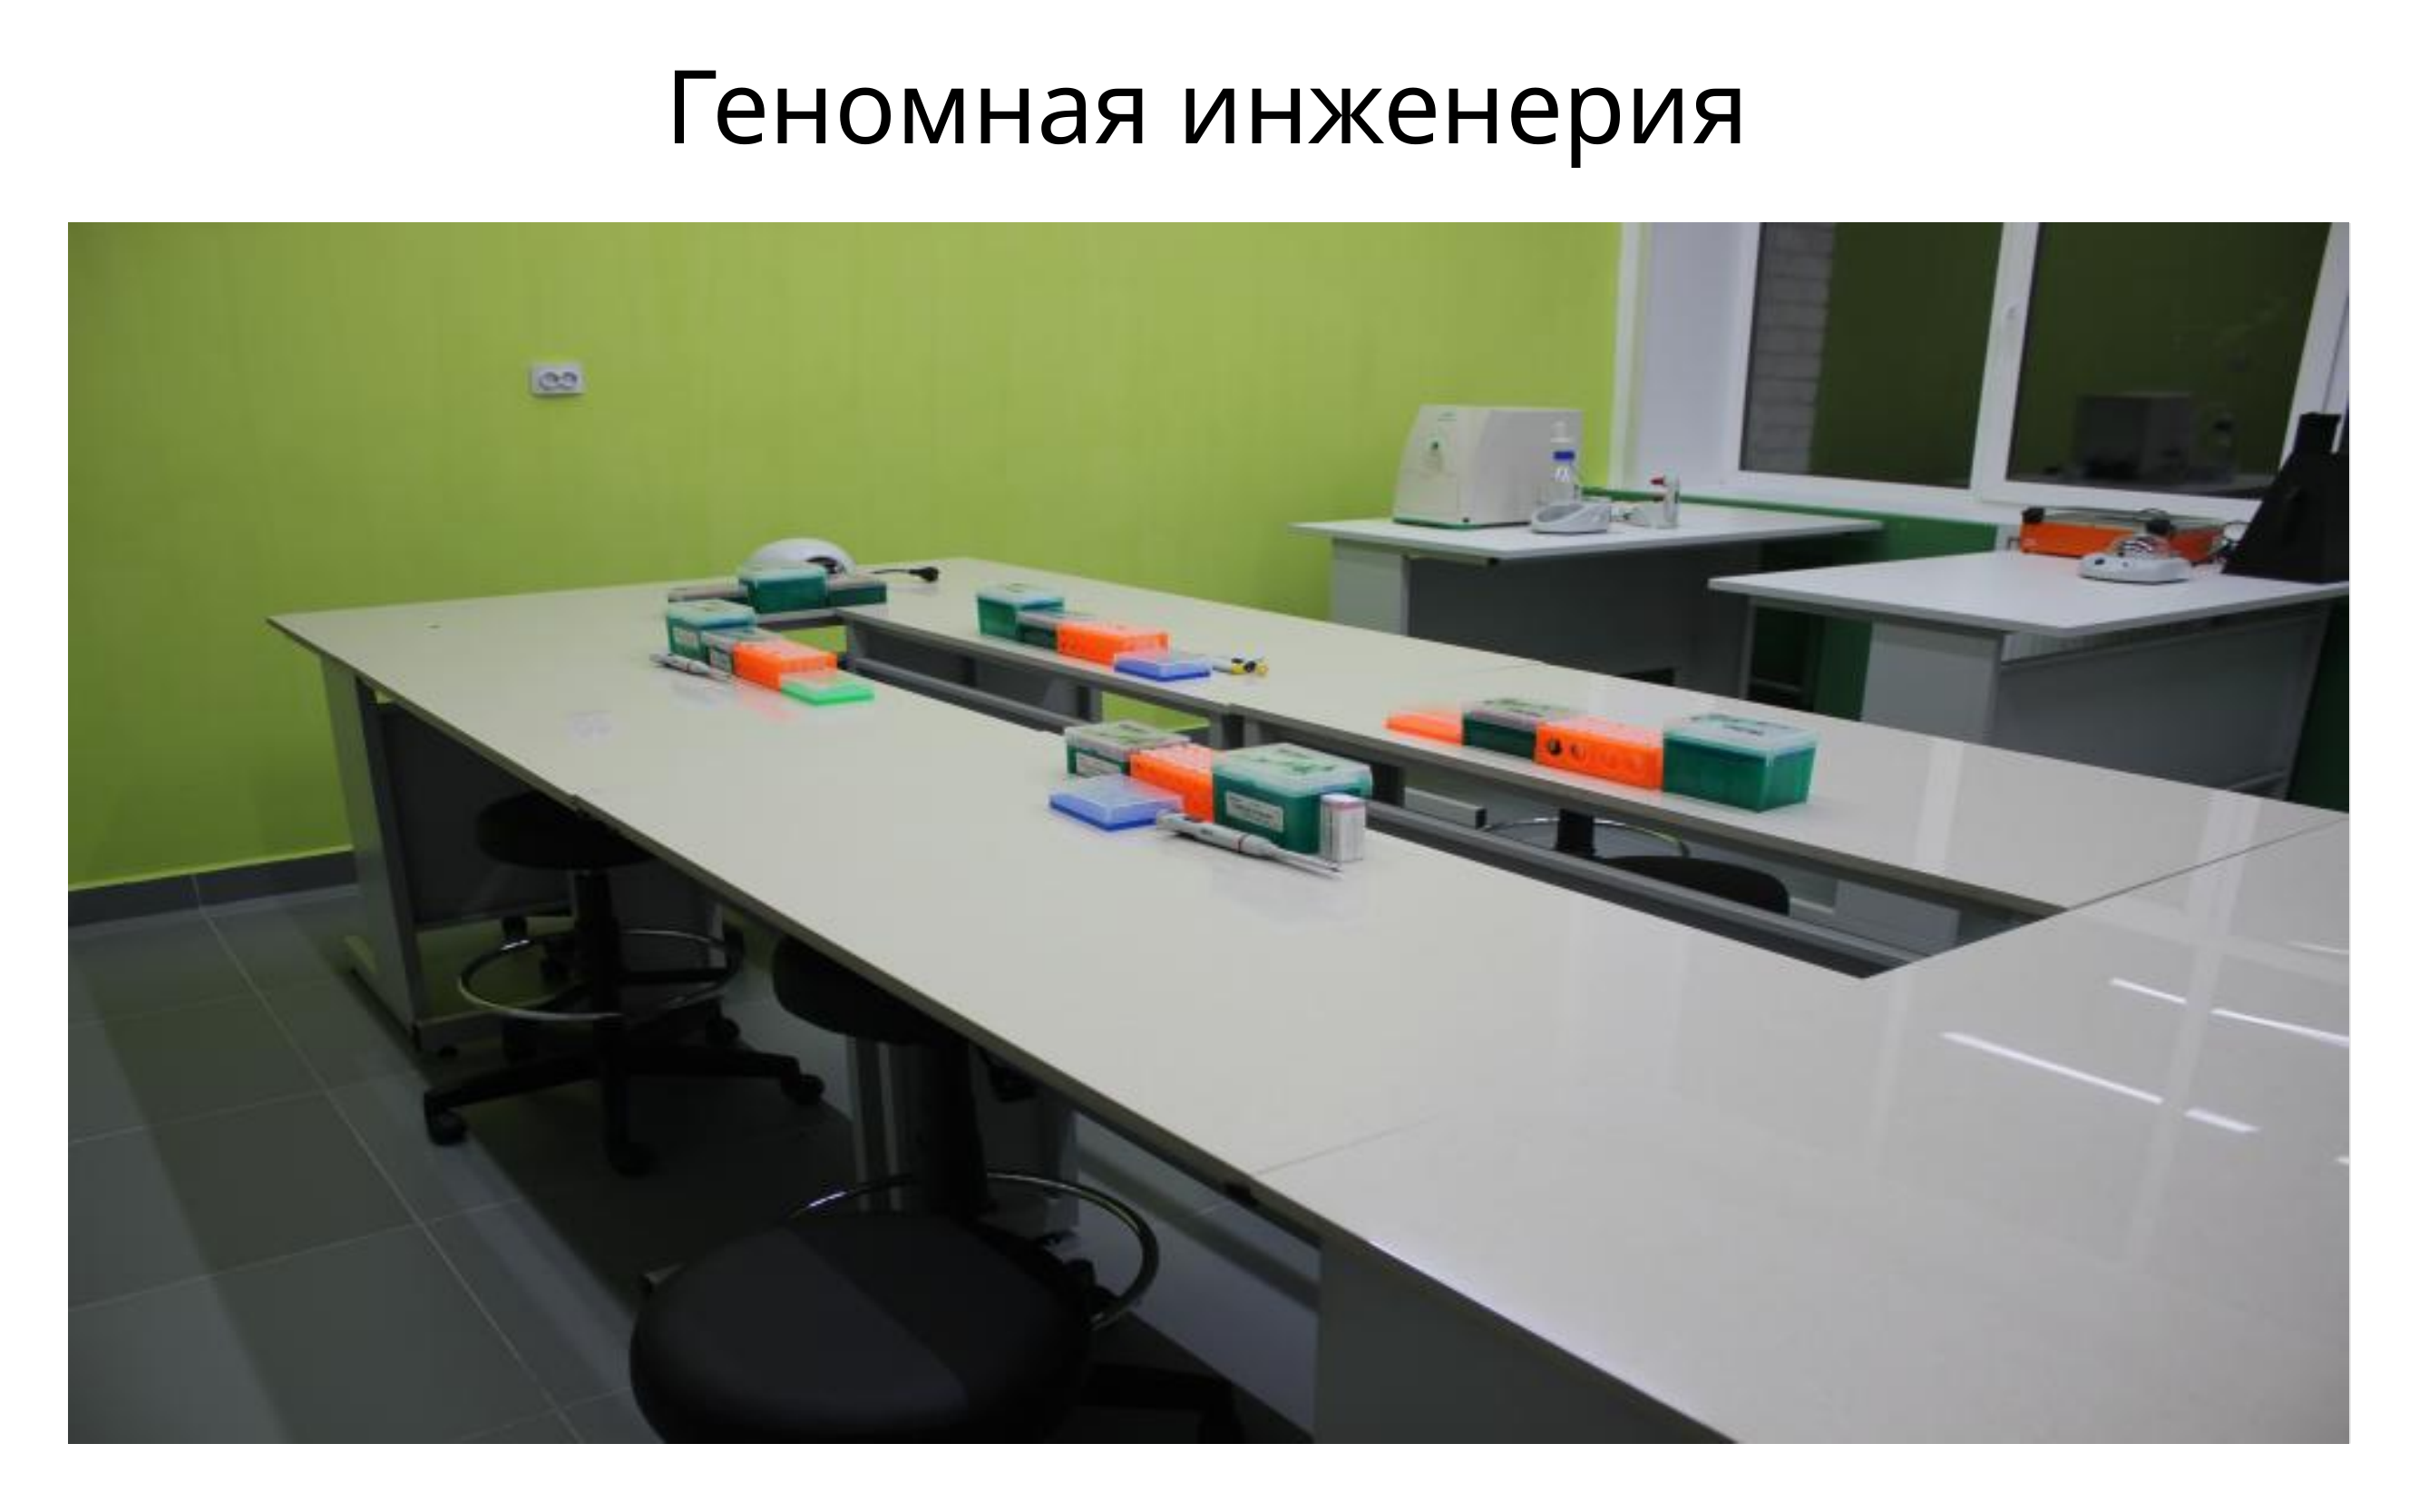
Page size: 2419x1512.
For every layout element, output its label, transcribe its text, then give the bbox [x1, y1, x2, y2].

title Геномная инженерия [65, 40, 2349, 223]
picture [67, 222, 2349, 1444]
